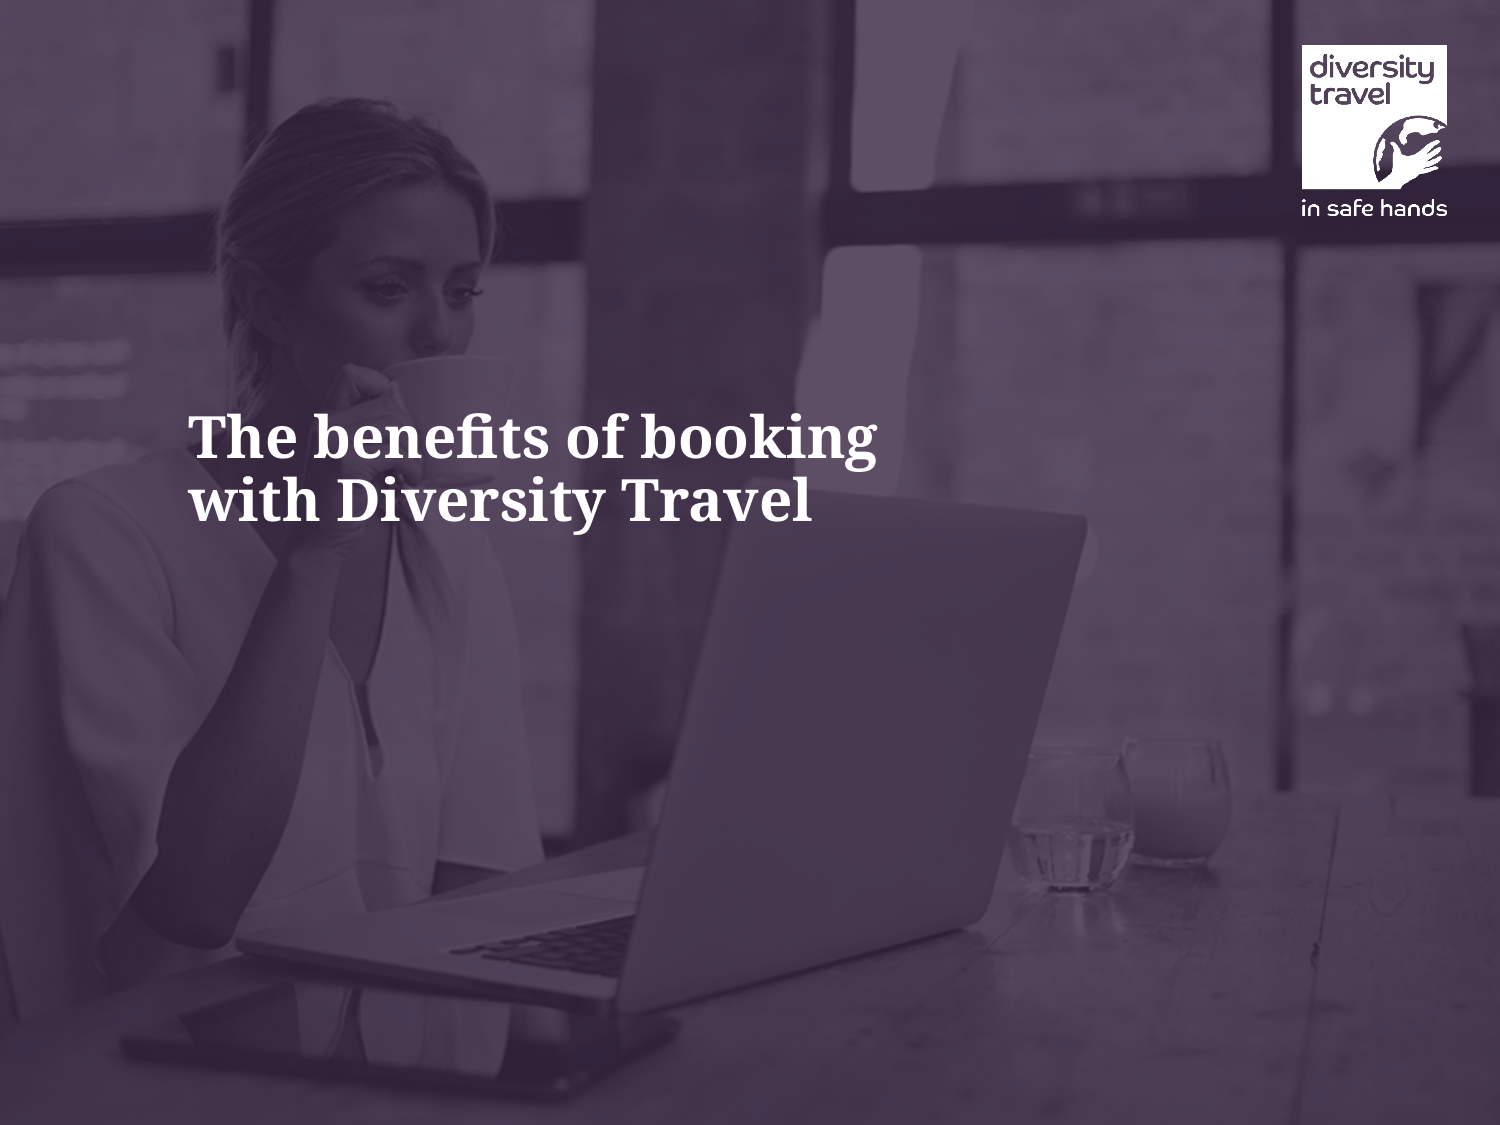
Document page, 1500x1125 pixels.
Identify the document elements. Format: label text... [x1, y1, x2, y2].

list The benefits of booking with Diversity Travel [173, 400, 985, 765]
picture [1302, 45, 1447, 216]
